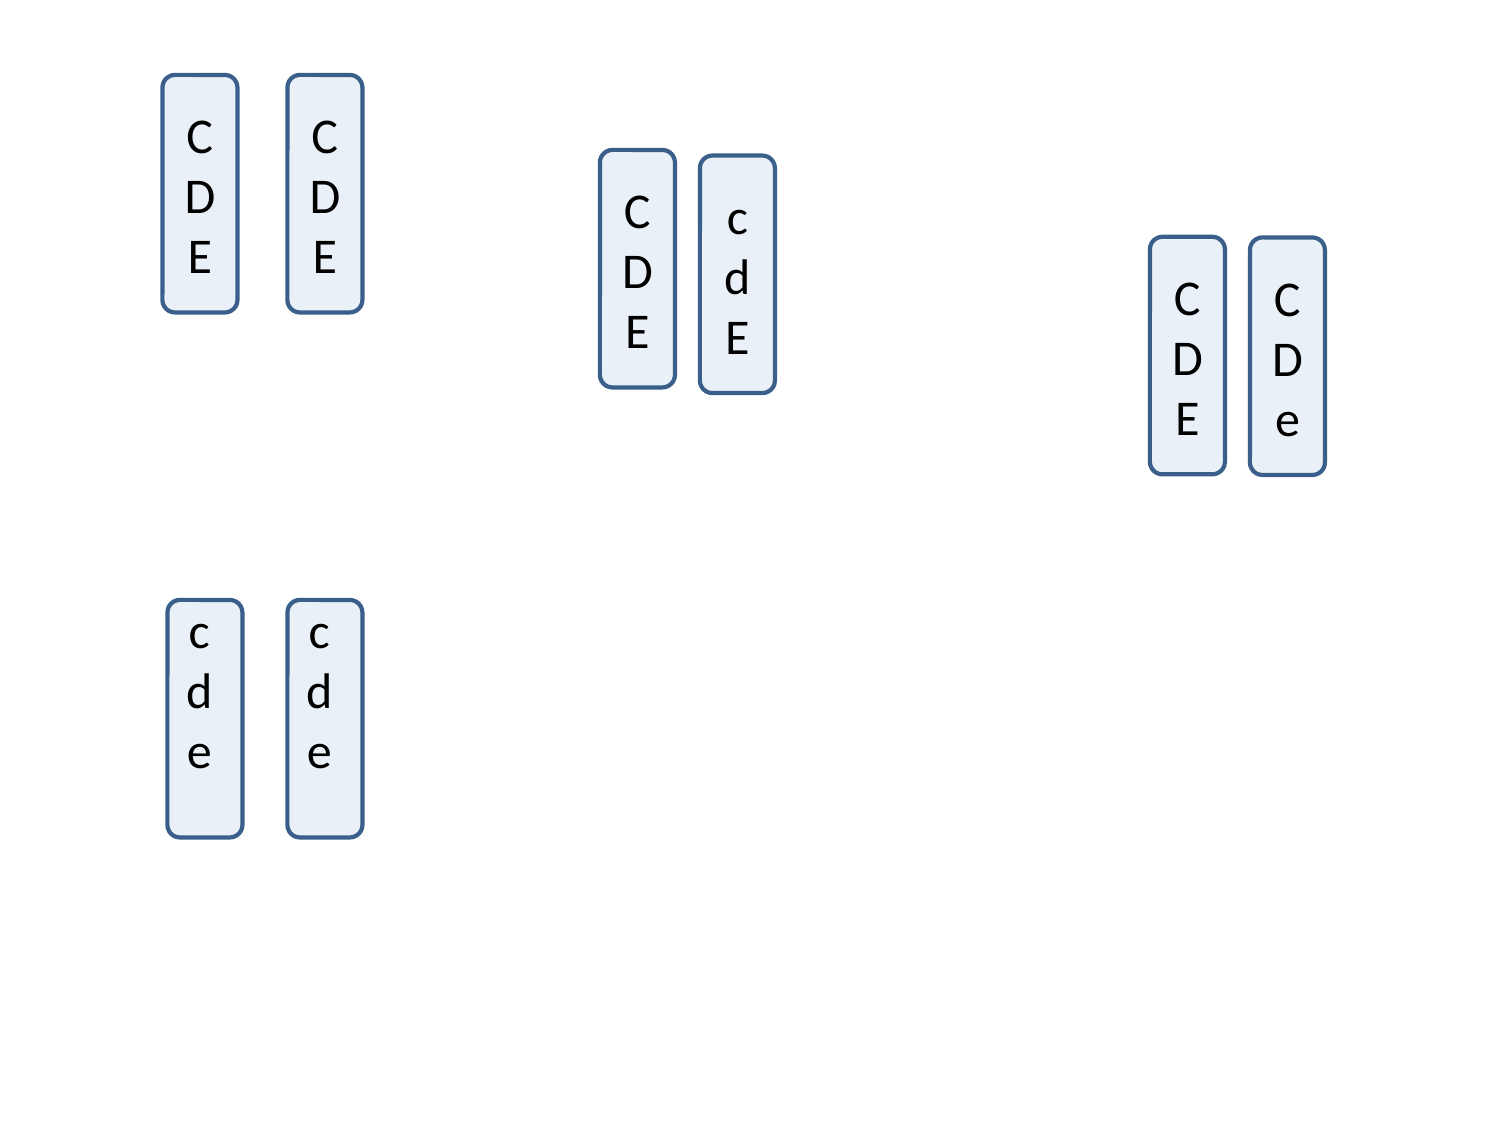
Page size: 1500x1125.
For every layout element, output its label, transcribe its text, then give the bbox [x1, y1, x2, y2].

text_box C D E [285, 72, 365, 315]
text_box C D E [597, 147, 678, 390]
text_box c d e [285, 597, 365, 840]
text_box c d E [697, 153, 778, 396]
text_box C D E [160, 72, 240, 315]
text_box C D e [1247, 235, 1328, 478]
text_box C D E [1147, 234, 1228, 477]
text_box c d e [165, 597, 245, 840]
